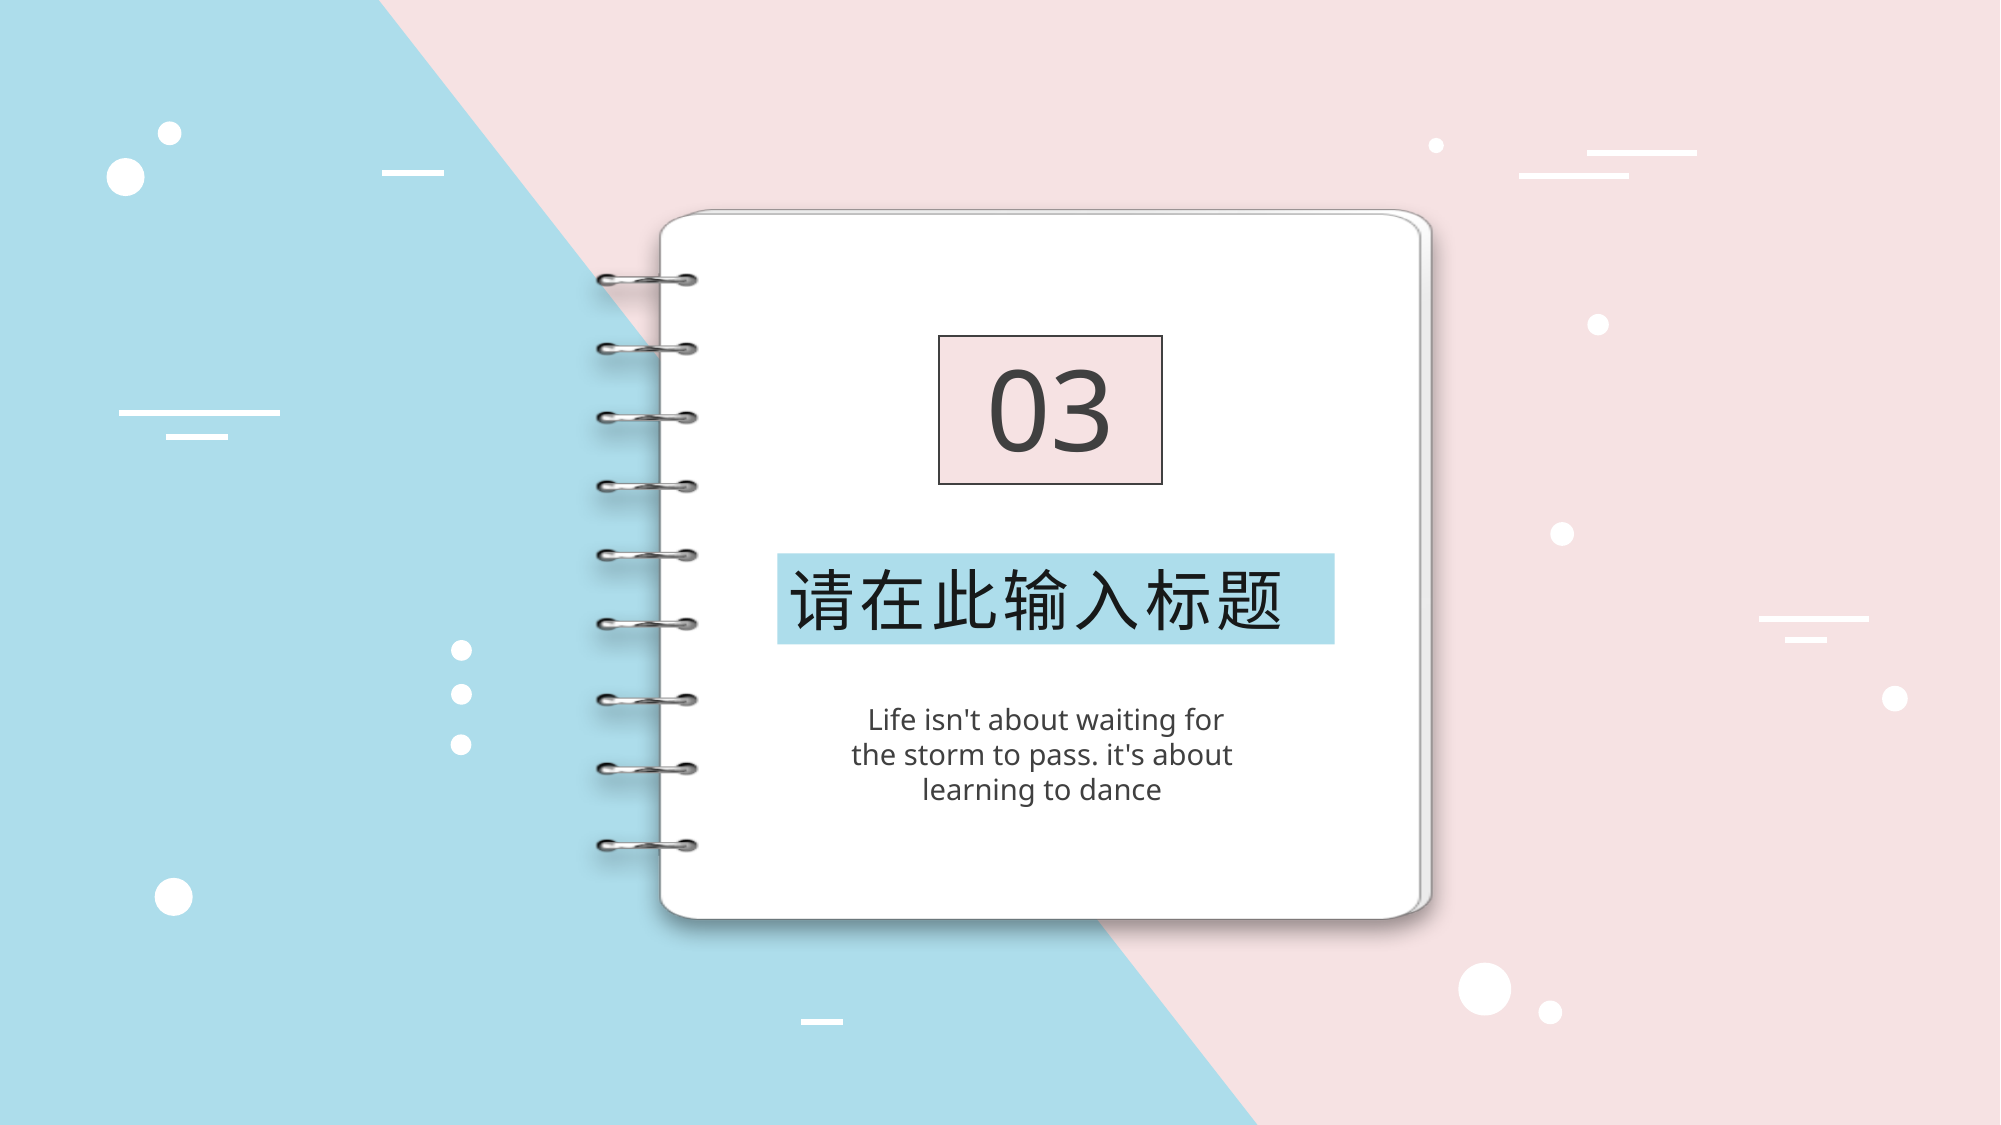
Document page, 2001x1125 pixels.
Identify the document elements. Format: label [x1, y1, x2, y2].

picture [568, 197, 1459, 944]
text_box [1549, 521, 1576, 547]
text_box [450, 638, 473, 662]
text_box [156, 120, 183, 147]
text_box [1881, 684, 1909, 713]
text_box [359, 0, 1259, 1125]
text_box [450, 682, 473, 706]
text_box [1427, 136, 1445, 155]
text_box [1457, 961, 1513, 1017]
text_box [153, 876, 194, 917]
text_box [1537, 999, 1564, 1026]
text_box [105, 156, 146, 198]
text_box [1586, 312, 1610, 337]
text_box [0, 0, 359, 1125]
text_box [449, 733, 473, 757]
